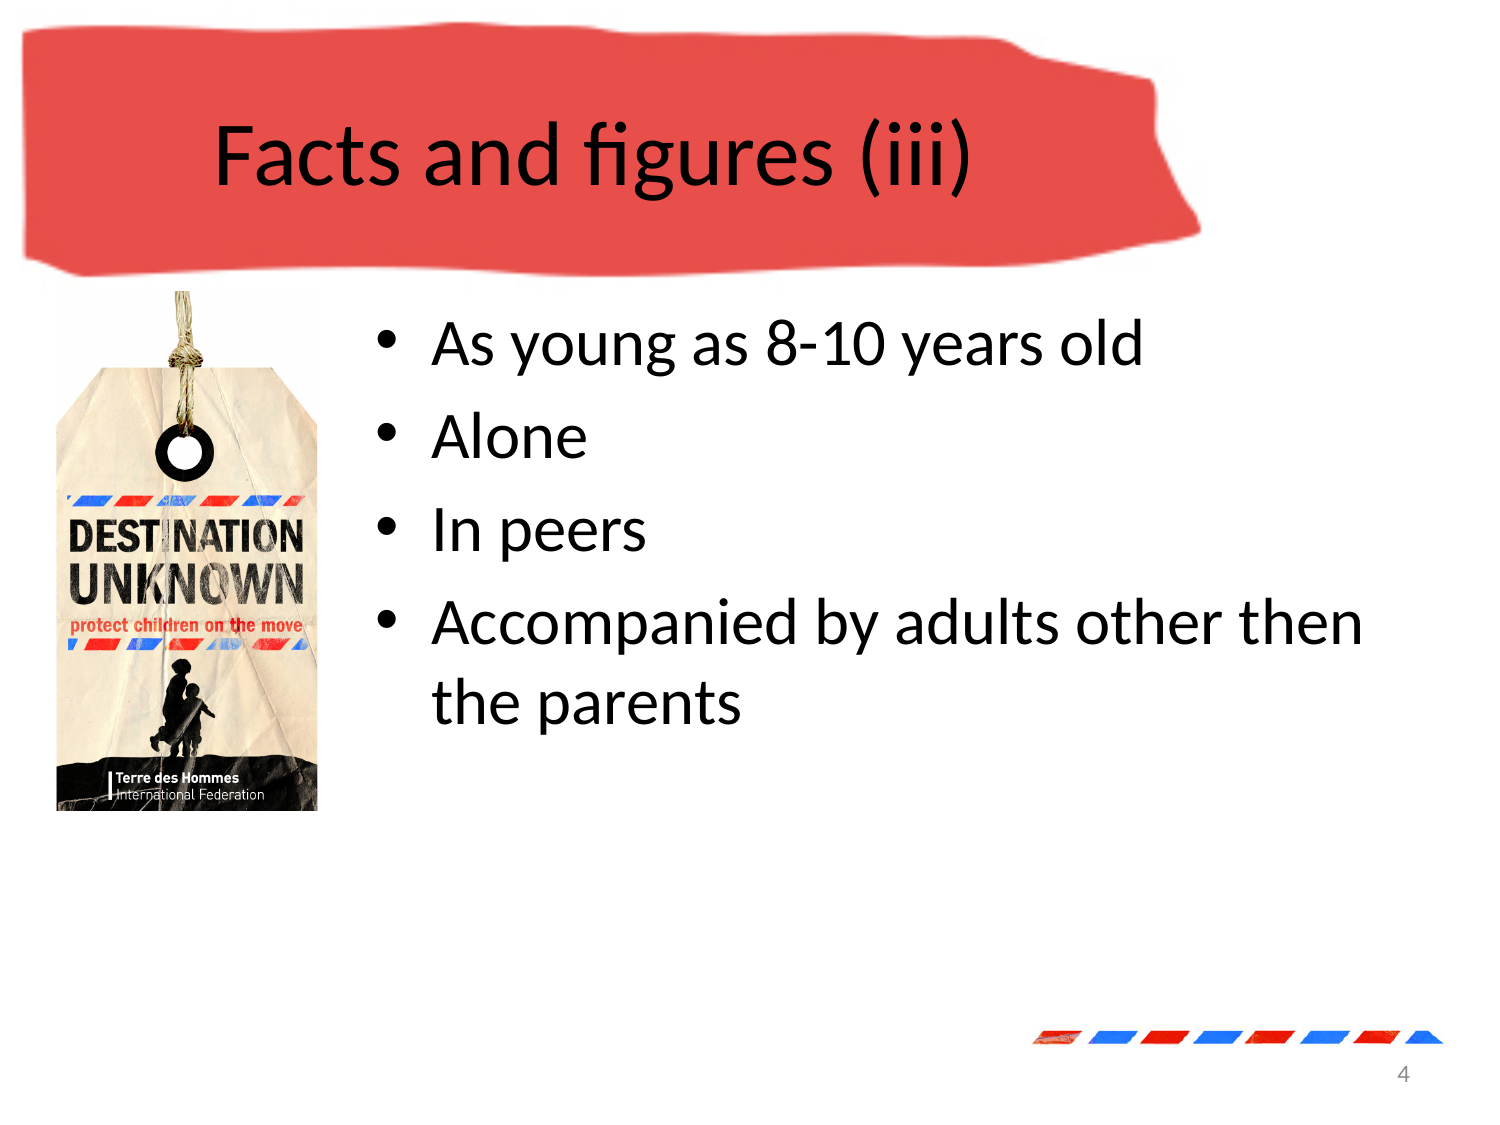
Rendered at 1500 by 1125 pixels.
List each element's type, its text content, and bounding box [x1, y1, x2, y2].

list As young as 8-10 years old Alone In peers Accompanied by adults other then the parents [360, 290, 1425, 1005]
picture [17, 5, 1258, 811]
title Facts and figures (iii) [41, 55, 1149, 243]
slide_number 4 [1074, 1042, 1425, 1103]
picture [1028, 1019, 1447, 1059]
